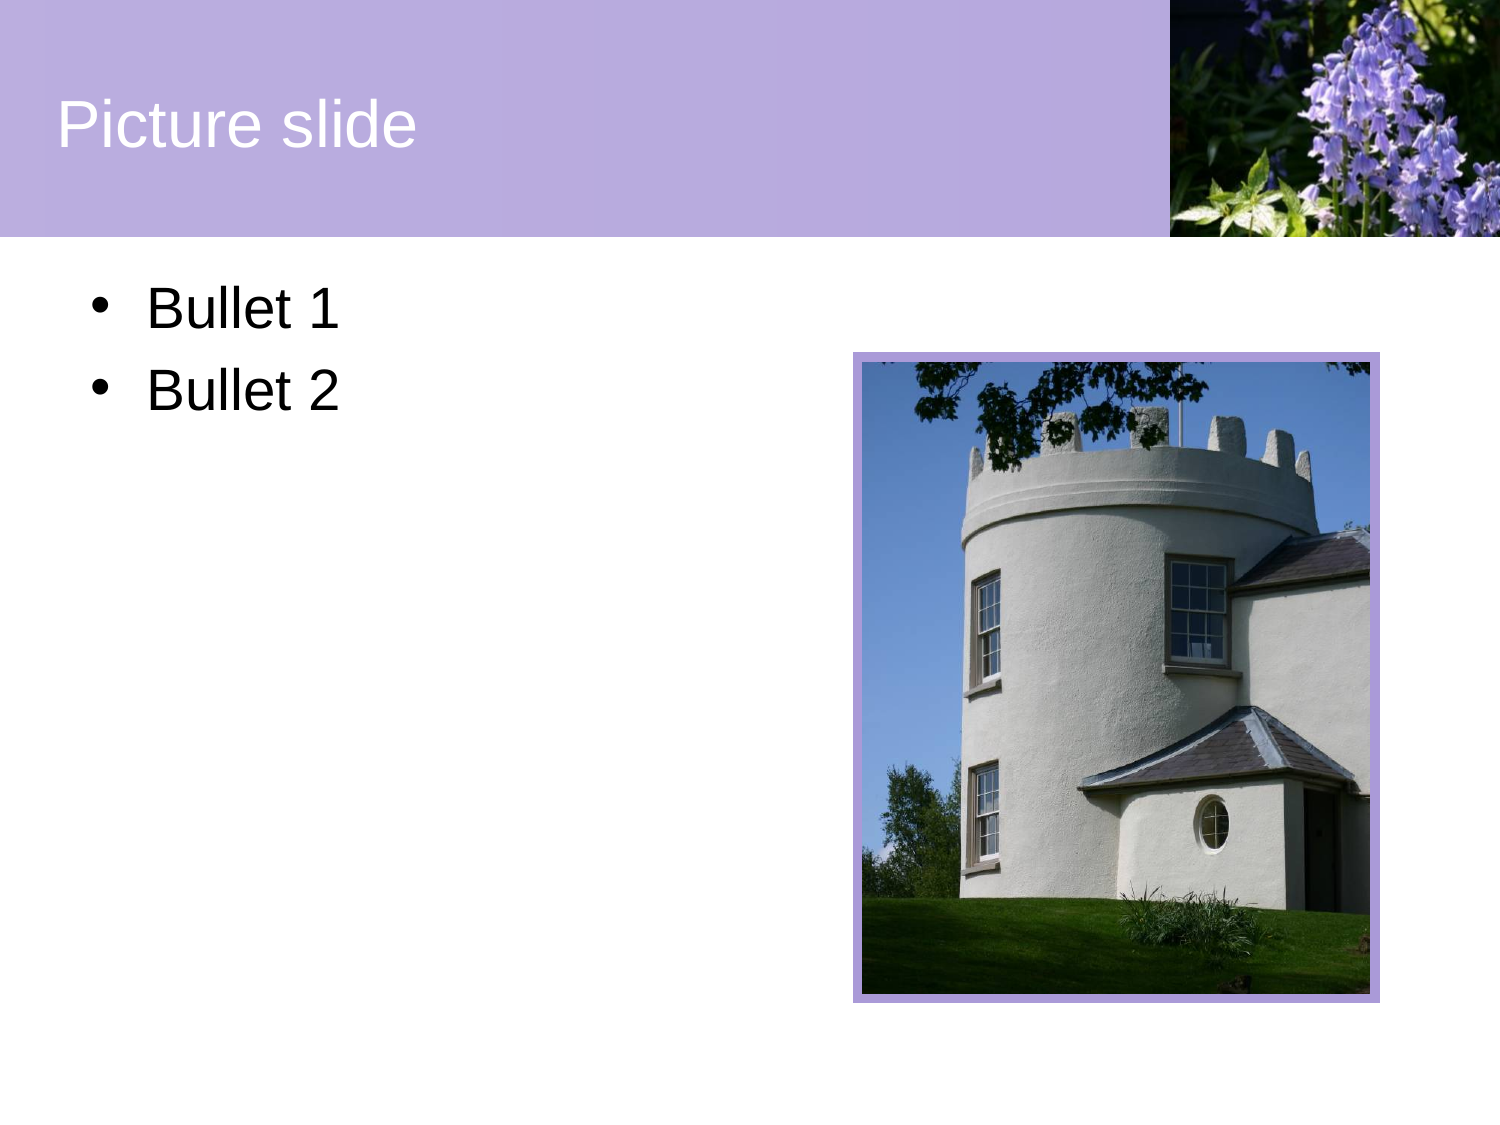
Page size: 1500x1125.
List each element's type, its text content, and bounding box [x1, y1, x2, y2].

list Bullet 1 Bullet 2 [75, 262, 736, 1005]
title Picture slide [41, 45, 1164, 197]
picture [861, 361, 1371, 994]
picture [1170, 0, 1500, 237]
